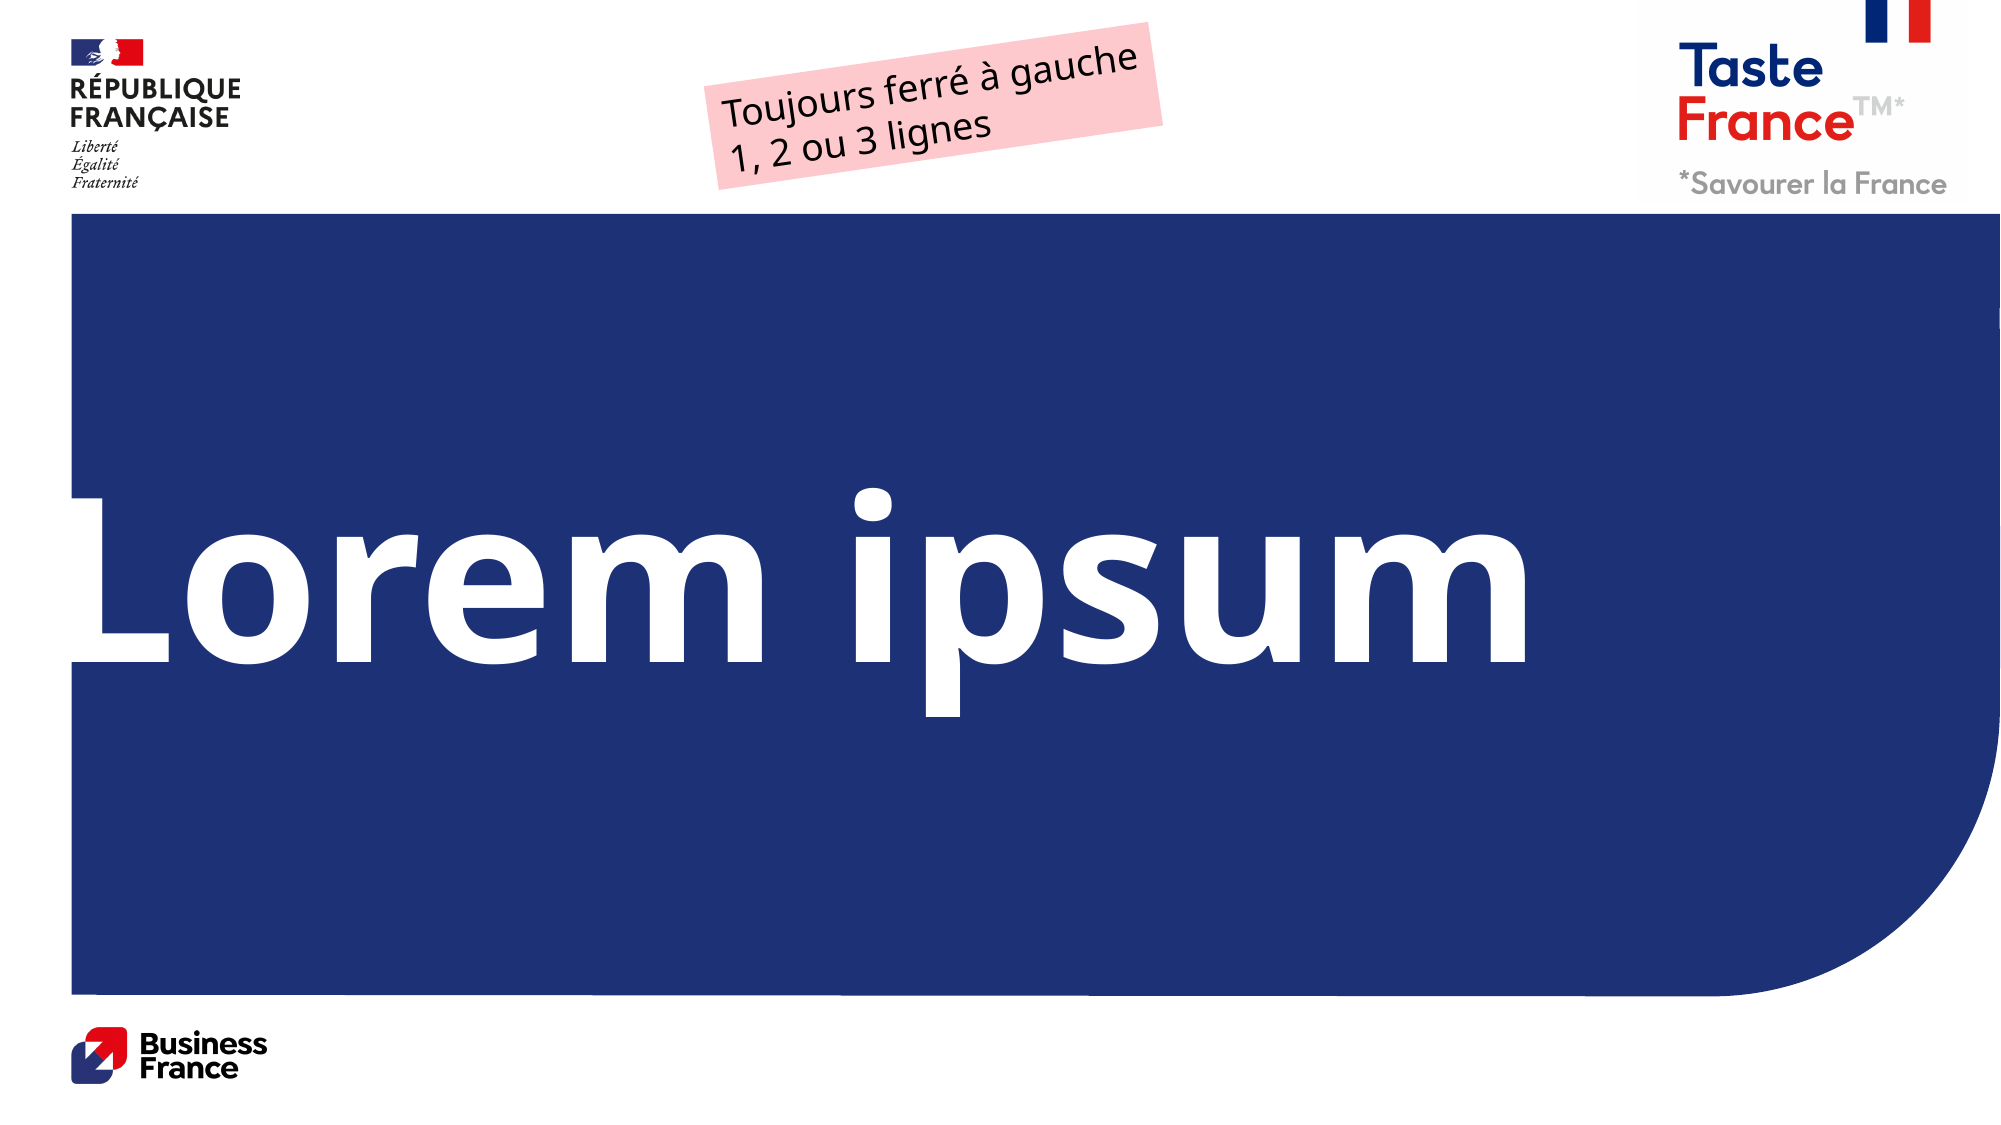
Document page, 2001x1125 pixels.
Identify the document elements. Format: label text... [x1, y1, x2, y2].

text_box Toujours ferré à gauche 1, 2 ou 3 lignes [703, 21, 1164, 190]
picture [71, 1027, 267, 1084]
picture [71, 39, 240, 188]
picture [1636, 0, 1968, 203]
title Lorem ipsum [47, 213, 1948, 994]
